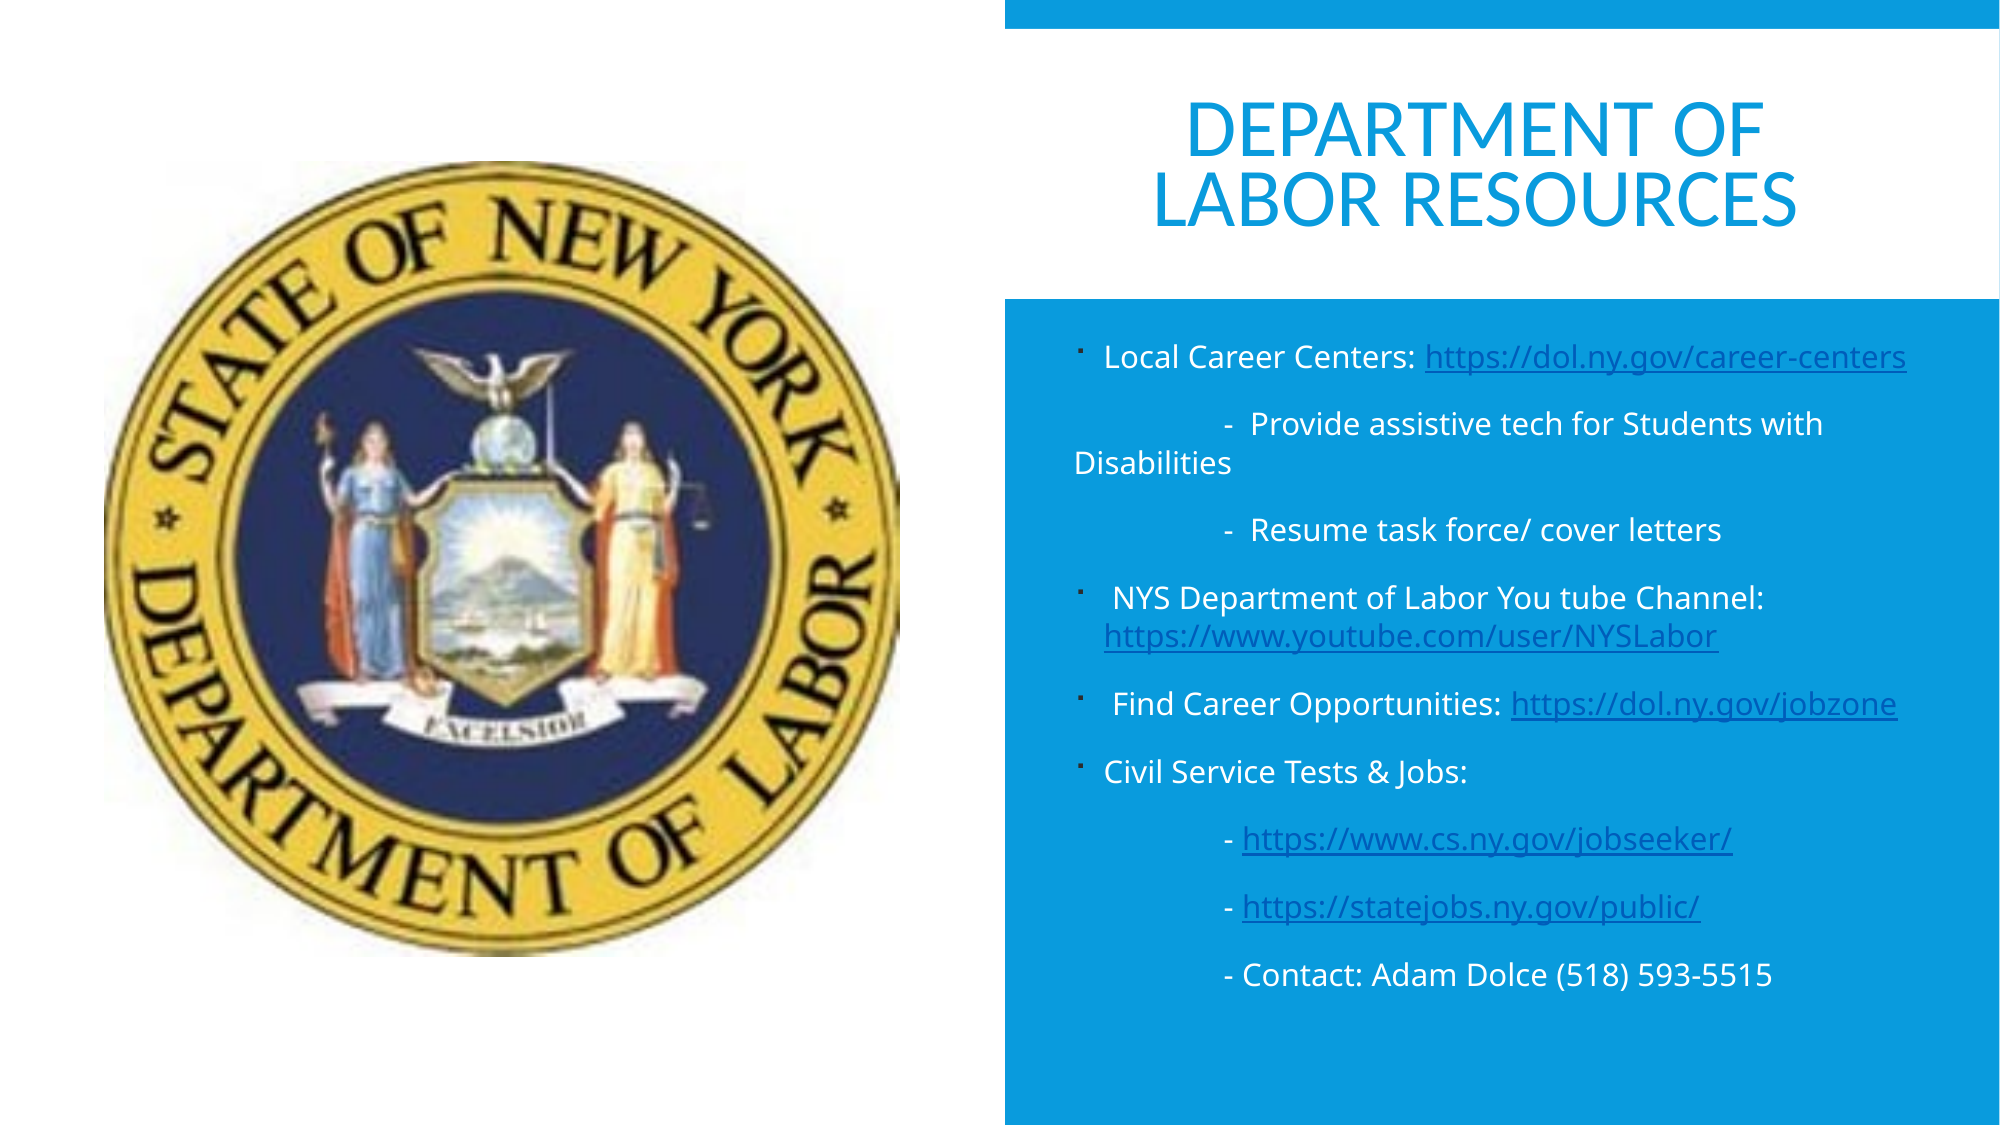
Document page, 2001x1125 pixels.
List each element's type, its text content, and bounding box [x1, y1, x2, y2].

picture [103, 160, 901, 958]
text_box [1006, 0, 2000, 28]
text_box [0, 0, 1006, 1125]
title Department of Labor Resources [1058, 46, 1894, 295]
list Local Career Centers: https://dol.ny.gov/career-centers - Provide assistive tech for Students with Disabilities - Resume task force/ cover letters NYS Department of Labor You tube Channel: https://www.youtube.com/user/NYSLabor Find Career Opportunities: https://dol.ny.gov/jobzone Civil Service Tests & Jobs: - https://www.cs.ny.gov/jobseeker/ - https://statejobs.ny.gov/public/ - Contact: Adam Dolce (518) 593-5515 [1058, 329, 1966, 1020]
text_box [1006, 300, 2000, 1125]
text_box [1003, 28, 2000, 300]
